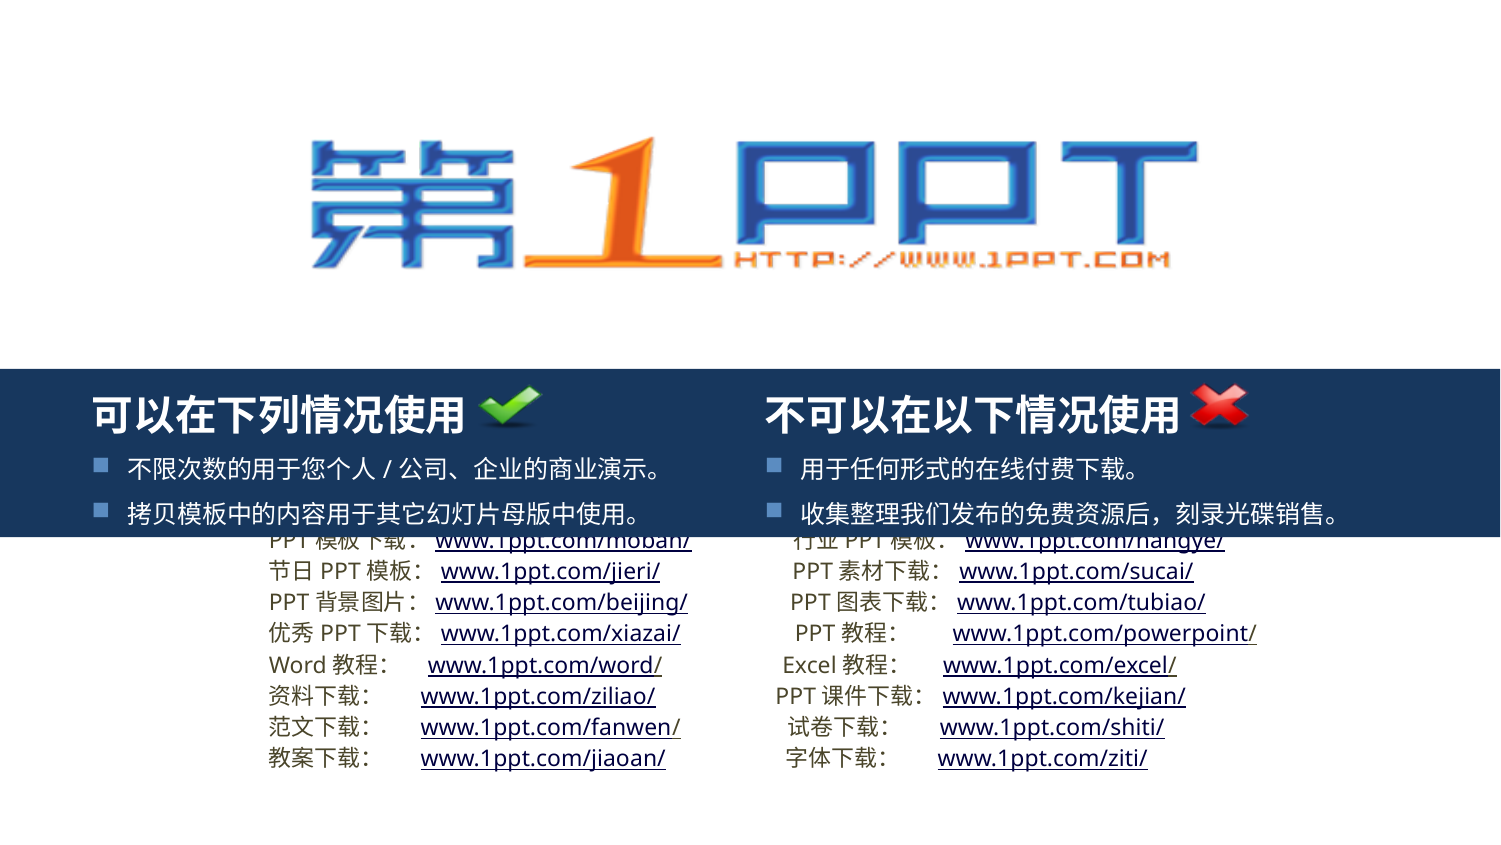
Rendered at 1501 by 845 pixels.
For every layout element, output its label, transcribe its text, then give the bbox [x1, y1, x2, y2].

text_box PPT模板下载：www.1ppt.com/moban/ 行业PPT模板：www.1ppt.com/hangye/ 节日PPT模板：www.1ppt.com/jieri/ PPT素材下载：www.1ppt.com/sucai/ PPT背景图片：www.1ppt.com/beijing/ PPT图表下载：www.1ppt.com/tubiao/ 优秀PPT下载：www.1ppt.com/xiazai/ PPT教程： www.1ppt.com/powerpoint/ Word教程： www.1ppt.com/word/ Excel教程： www.1ppt.com/excel/ 资料下载： www.1ppt.com/ziliao/ PPT课件下载：www.1ppt.com/kejian/ 范文下载： www.1ppt.com/fanwen/ 试卷下载： www.1ppt.com/shiti/ 教案下载： www.1ppt.com/jiaoan/ 字体下载： www.1ppt.com/ziti/ [252, 572, 1315, 756]
picture [1186, 380, 1252, 430]
text_box 可以在下列情况使用 不限次数的用于您个人/公司、企业的商业演示。 拷贝模板中的内容用于其它幻灯片母版中使用。 [76, 381, 751, 581]
text_box [1252, 368, 1501, 538]
text_box [0, 368, 477, 538]
picture [134, 38, 1401, 370]
text_box 不可以在以下情况使用 用于任何形式的在线付费下载。 收集整理我们发布的免费资源后，刻录光碟销售。 [750, 381, 1424, 572]
picture [478, 380, 544, 430]
